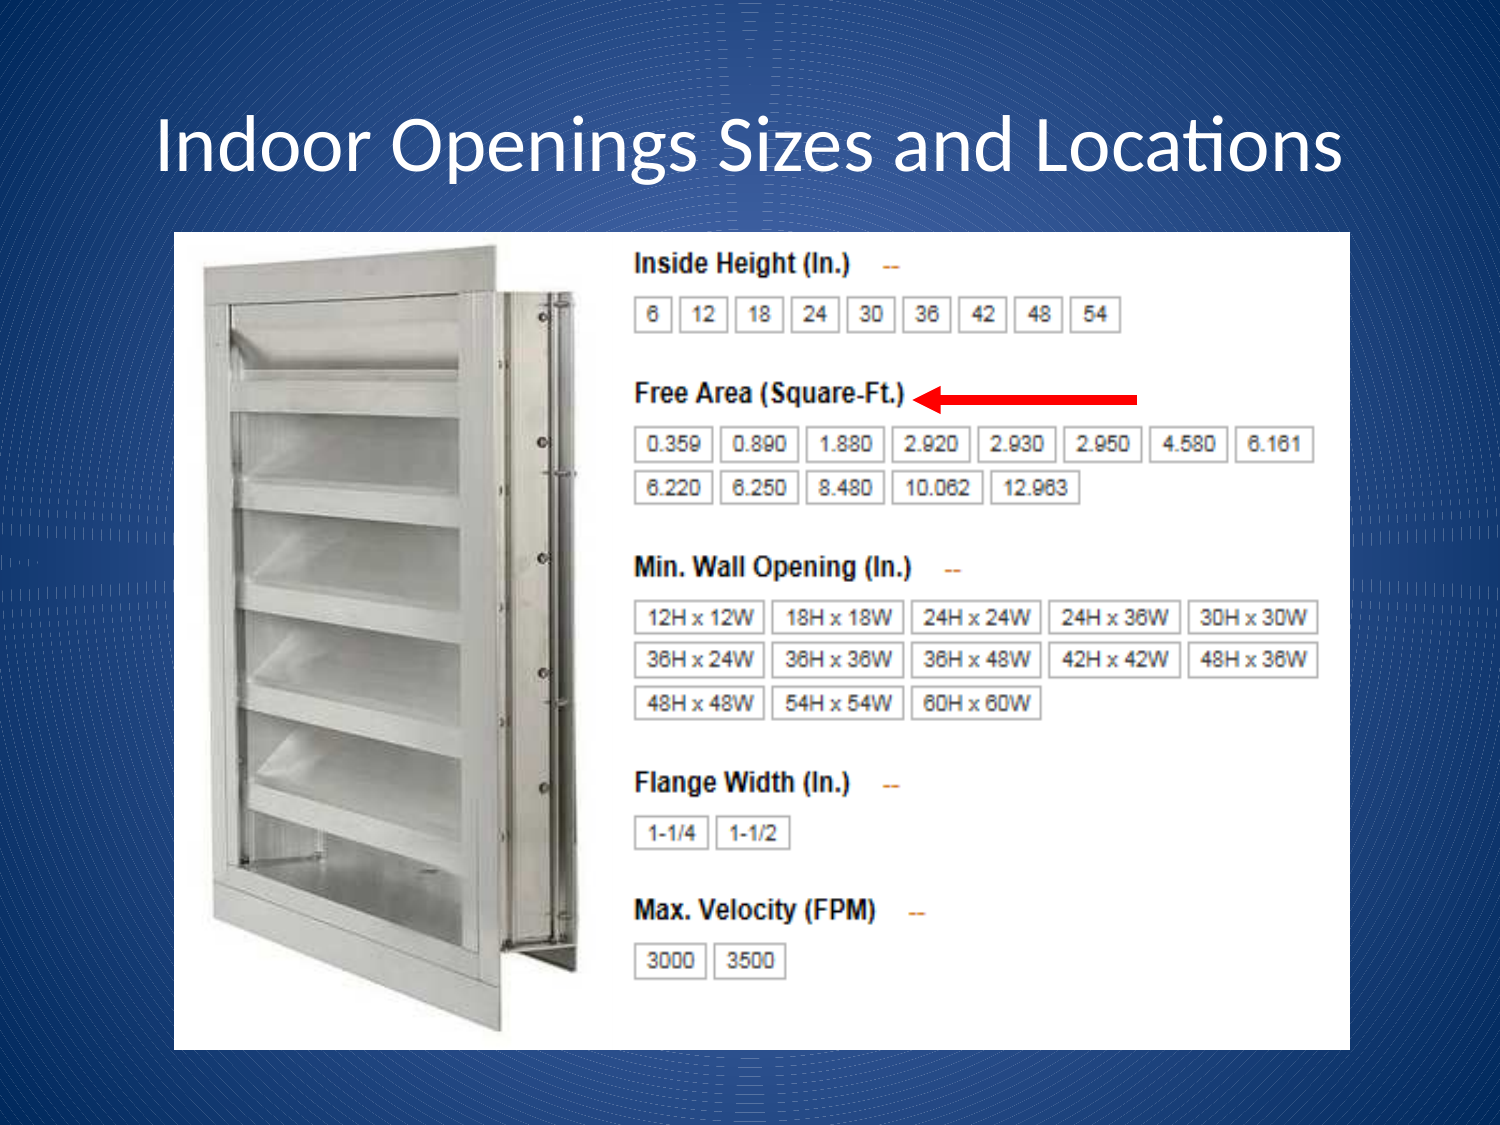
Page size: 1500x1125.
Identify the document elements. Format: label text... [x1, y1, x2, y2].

picture [611, 232, 1351, 1051]
title Indoor Openings Sizes and Locations [75, 45, 1425, 233]
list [174, 232, 609, 1051]
